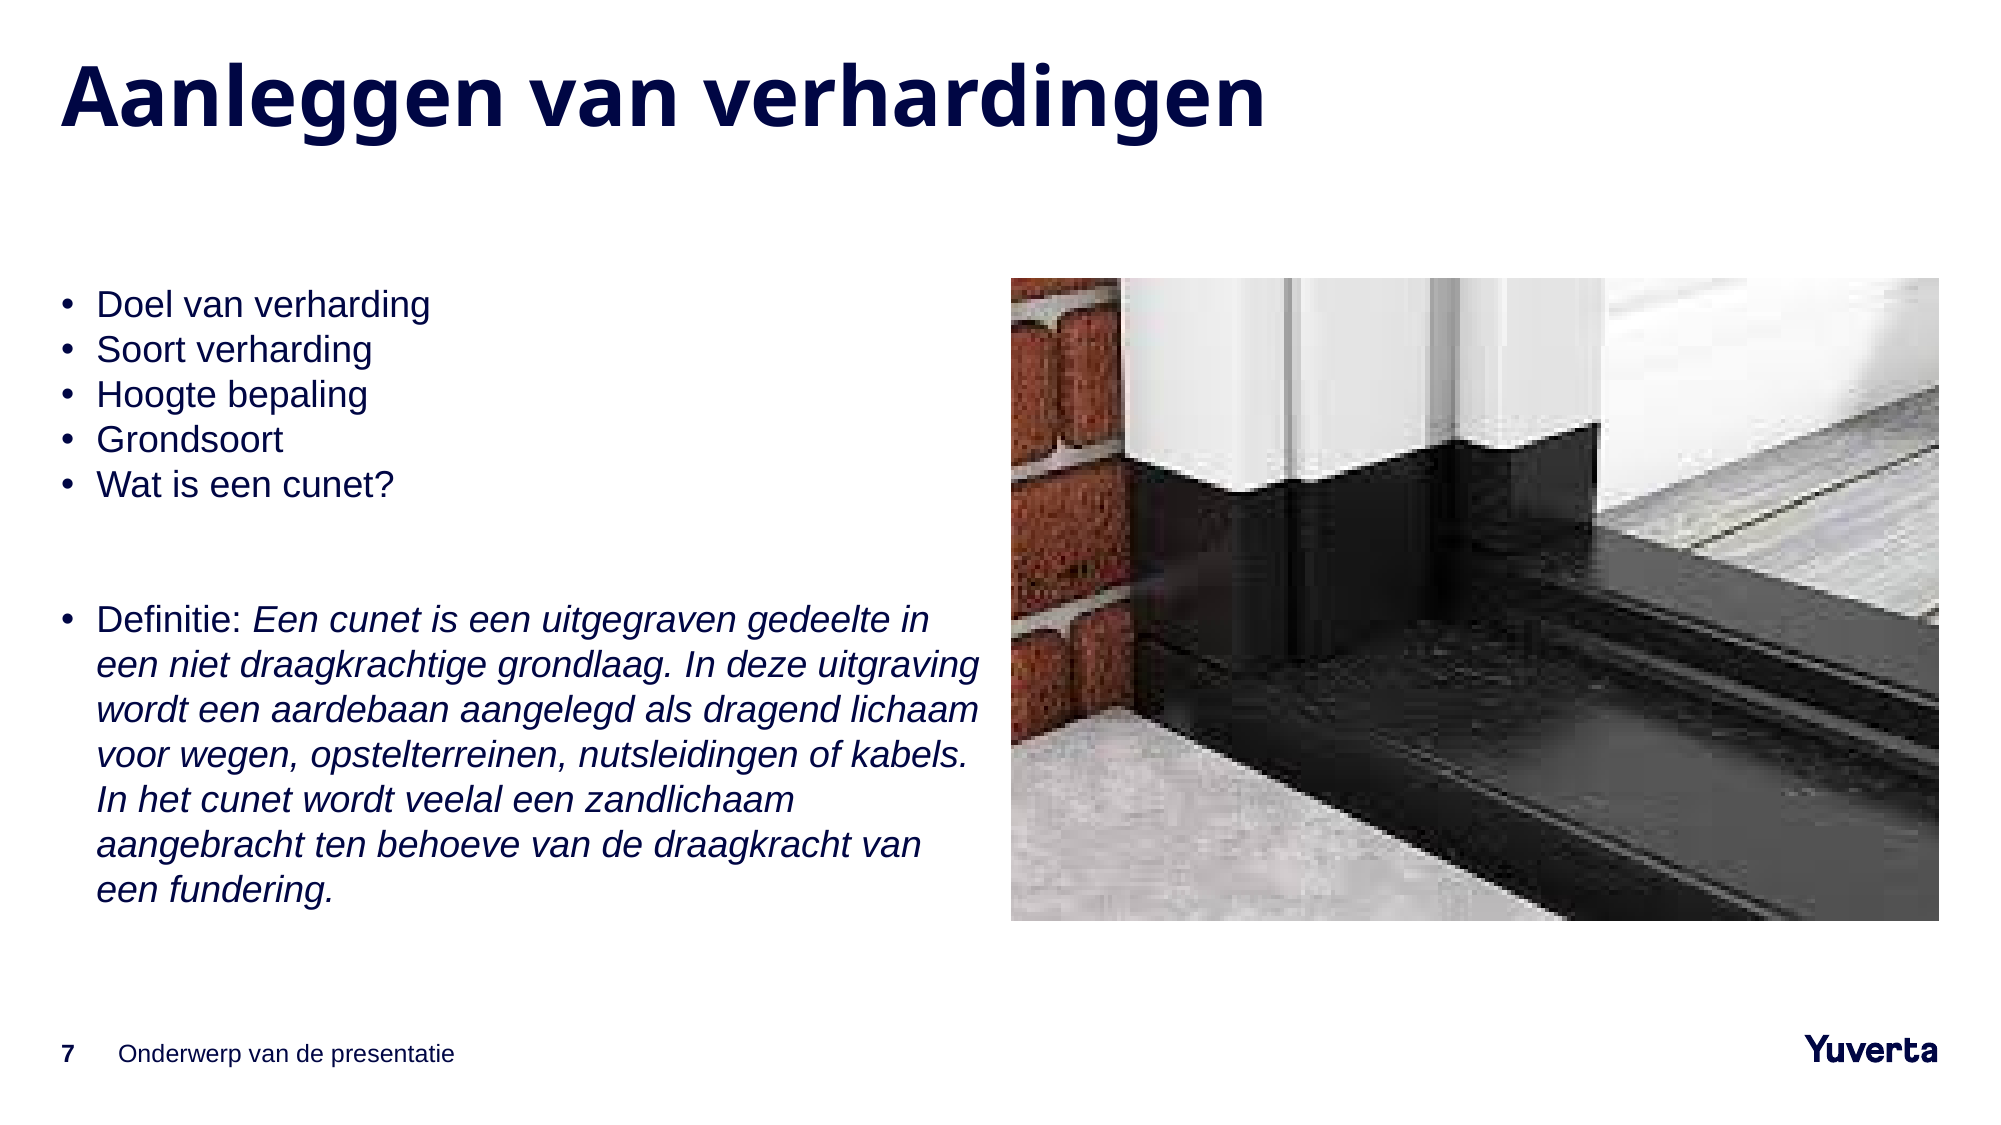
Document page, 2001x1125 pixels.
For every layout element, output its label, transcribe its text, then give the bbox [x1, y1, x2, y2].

slide_number 7 [60, 1037, 113, 1073]
list Doel van verharding Soort verharding Hoogte bepaling Grondsoort Wat is een cunet? Definitie: Een cunet is een uitgegraven gedeelte in een niet draagkrachtige grondlaag. In deze uitgraving wordt een aardebaan aangelegd als dragend lichaam voor wegen, opstelterreinen, nutsleidingen of kabels. In het cunet wordt veelal een zandlichaam aangebracht ten behoeve van de draagkracht van een fundering. [60, 280, 987, 1006]
picture [1011, 278, 1939, 921]
footer Onderwerp van de presentatie [118, 1037, 987, 1073]
title Aanleggen van verhardingen [60, 48, 1938, 239]
